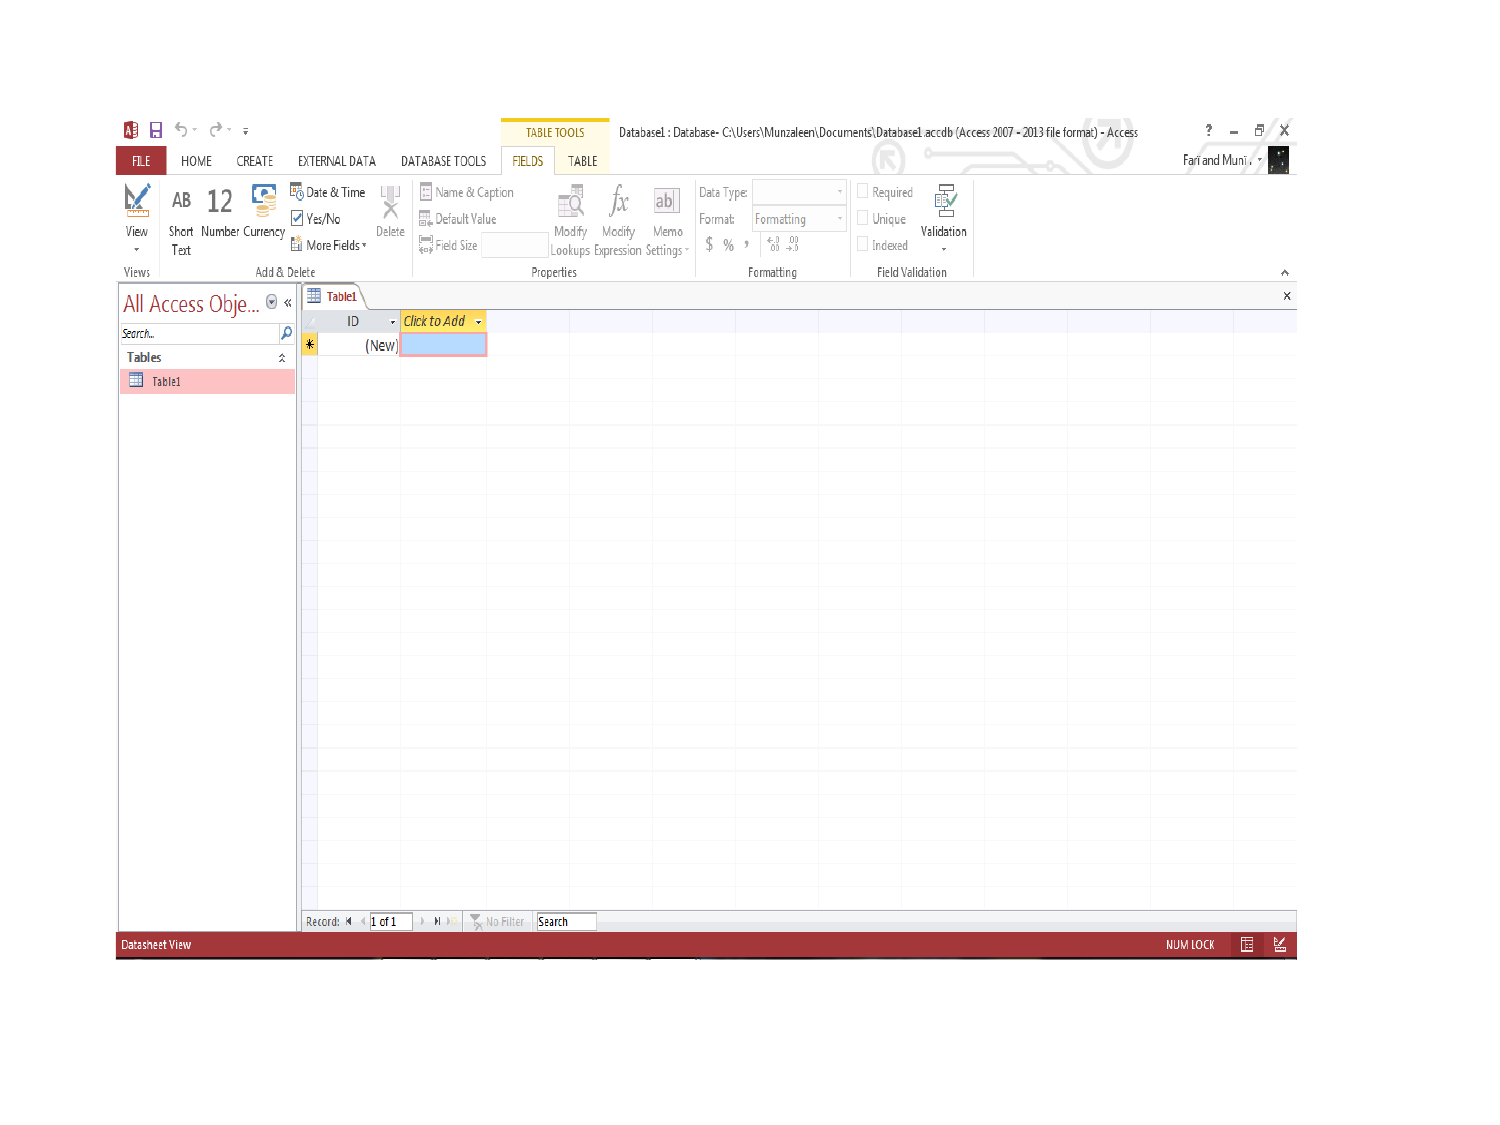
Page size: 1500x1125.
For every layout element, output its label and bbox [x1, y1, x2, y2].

picture [115, 118, 1300, 960]
